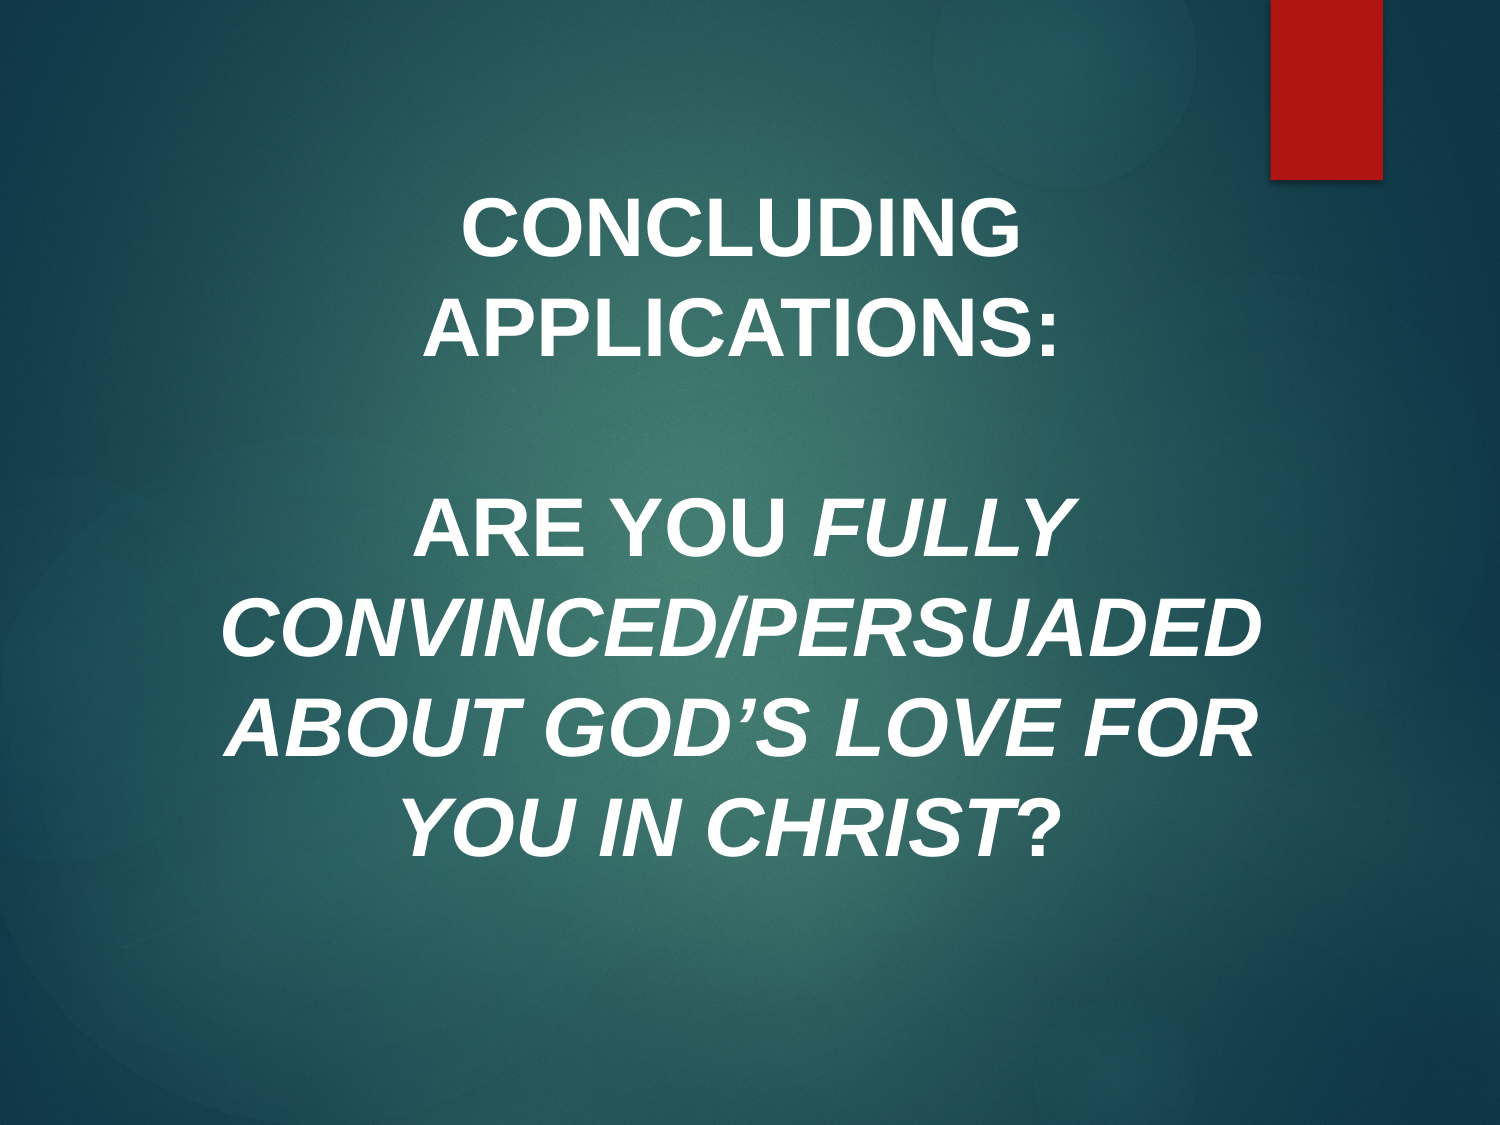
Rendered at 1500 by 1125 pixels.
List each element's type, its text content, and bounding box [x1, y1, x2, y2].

text_box CONCLUDING APPLICATIONS: ARE YOU FULLY CONVINCED/PERSUADED ABOUT GOD’S LOVE FOR YOU IN CHRIST? [141, 166, 1343, 1081]
